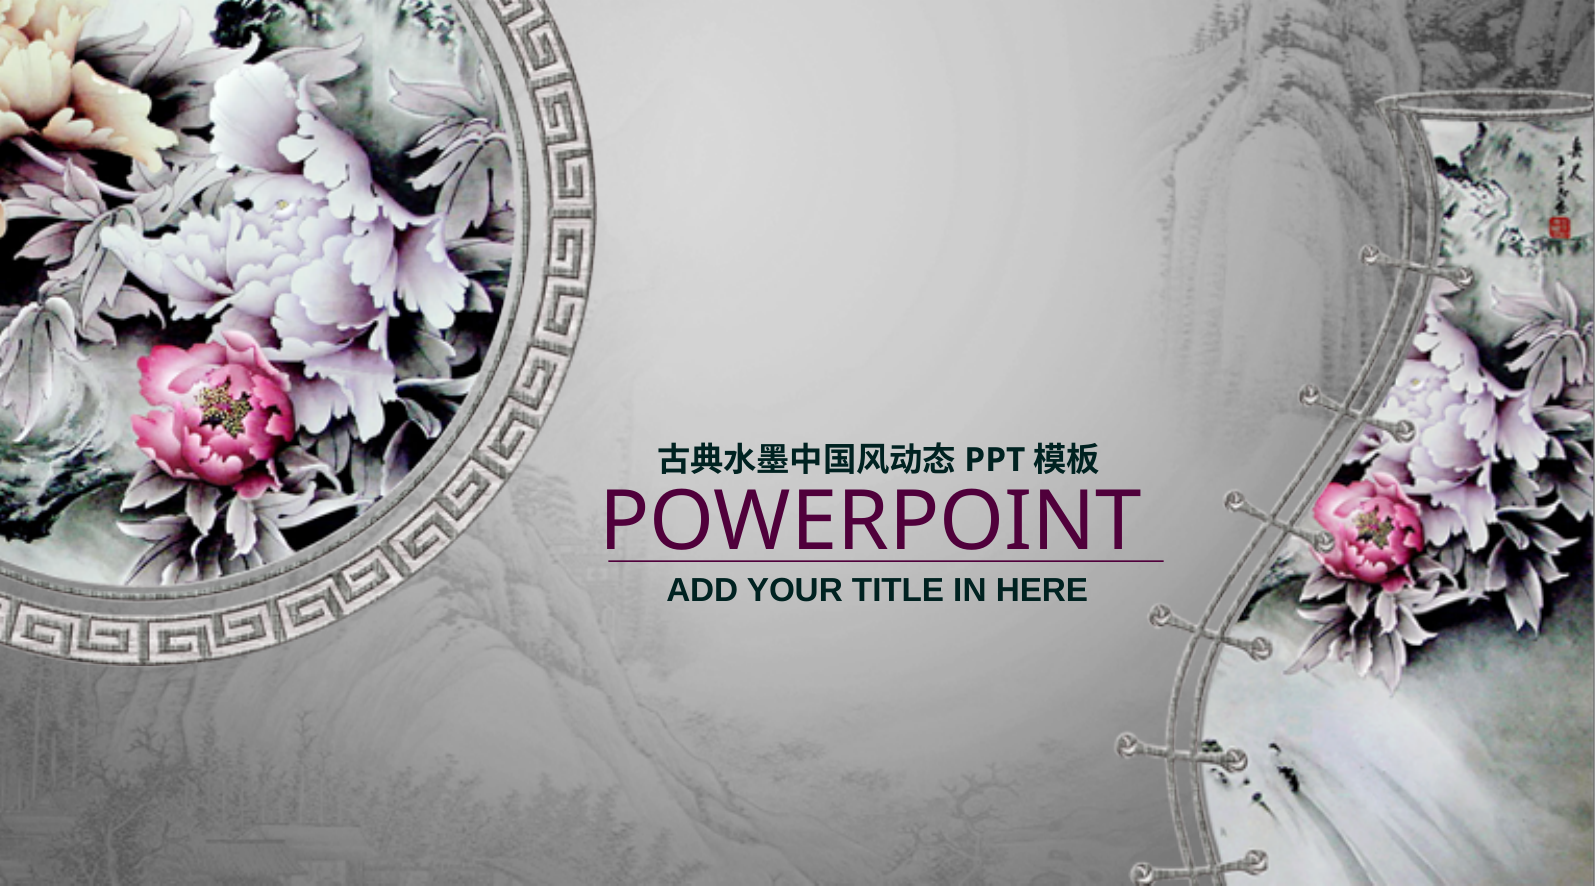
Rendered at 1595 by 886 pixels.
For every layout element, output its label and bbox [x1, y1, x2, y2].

picture [0, 0, 1595, 886]
text_box [613, 431, 1099, 617]
